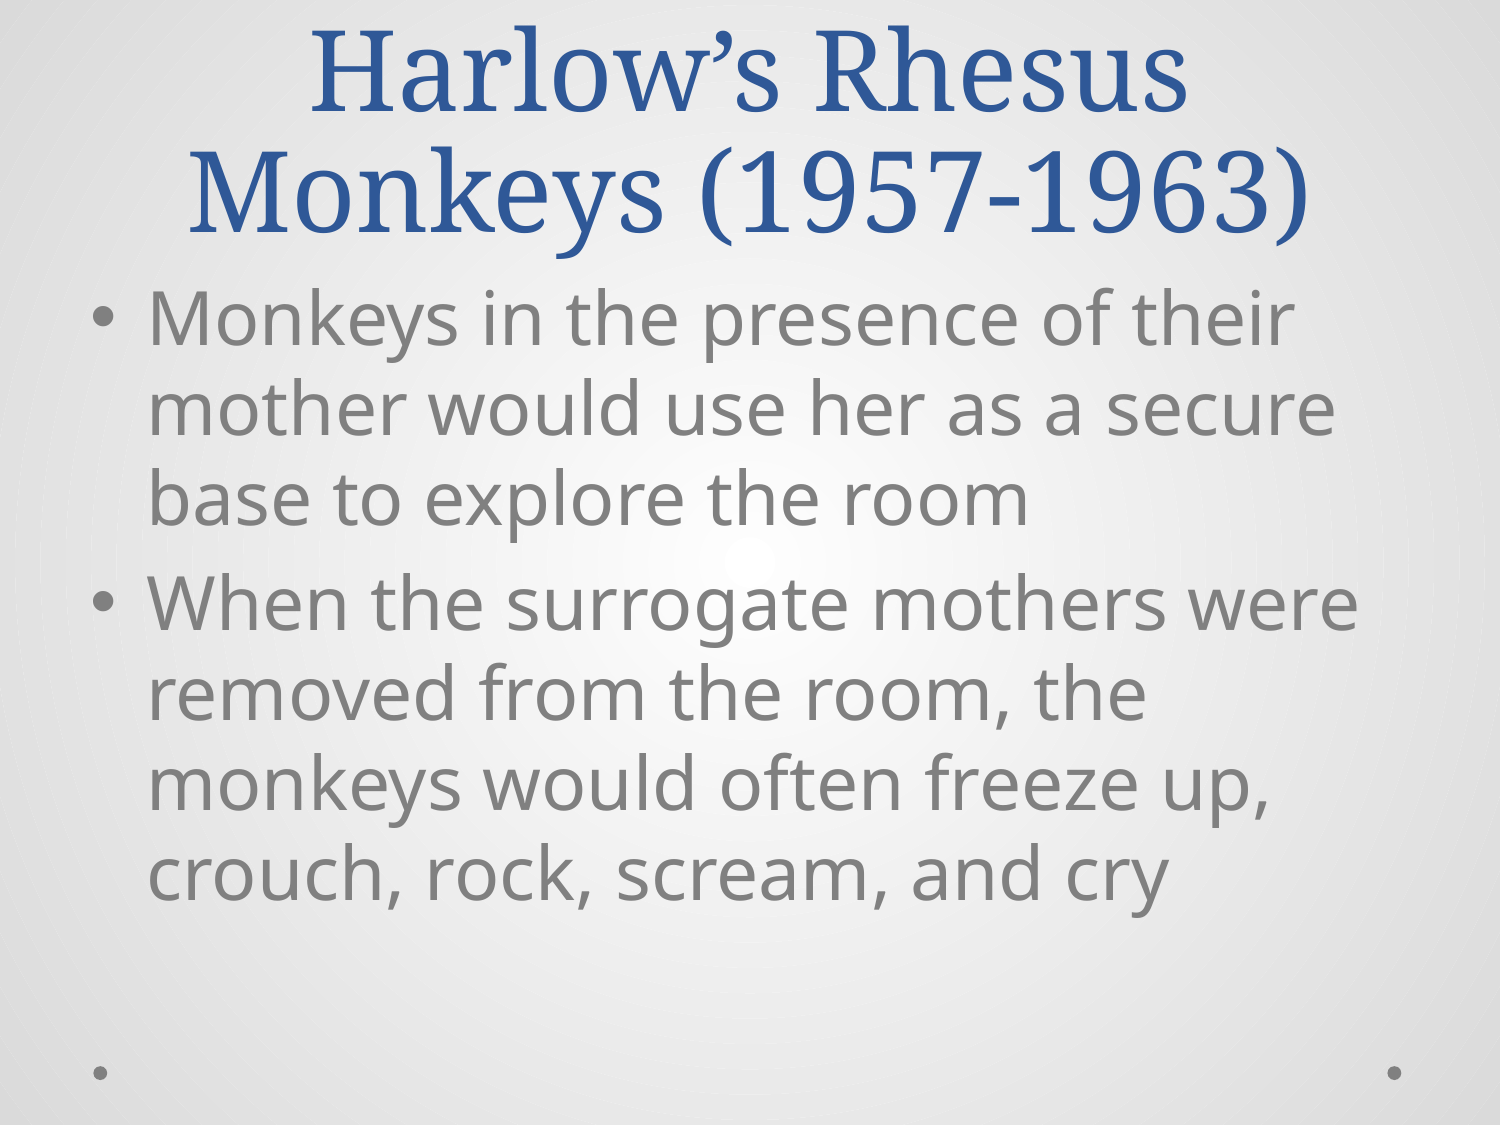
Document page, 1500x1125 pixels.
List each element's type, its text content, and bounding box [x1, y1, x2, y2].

title Harlow’s Rhesus Monkeys (1957-1963) [75, 0, 1425, 262]
list Monkeys in the presence of their mother would use her as a secure base to explore the room When the surrogate mothers were removed from the room, the monkeys would often freeze up, crouch, rock, scream, and cry [75, 262, 1425, 1005]
